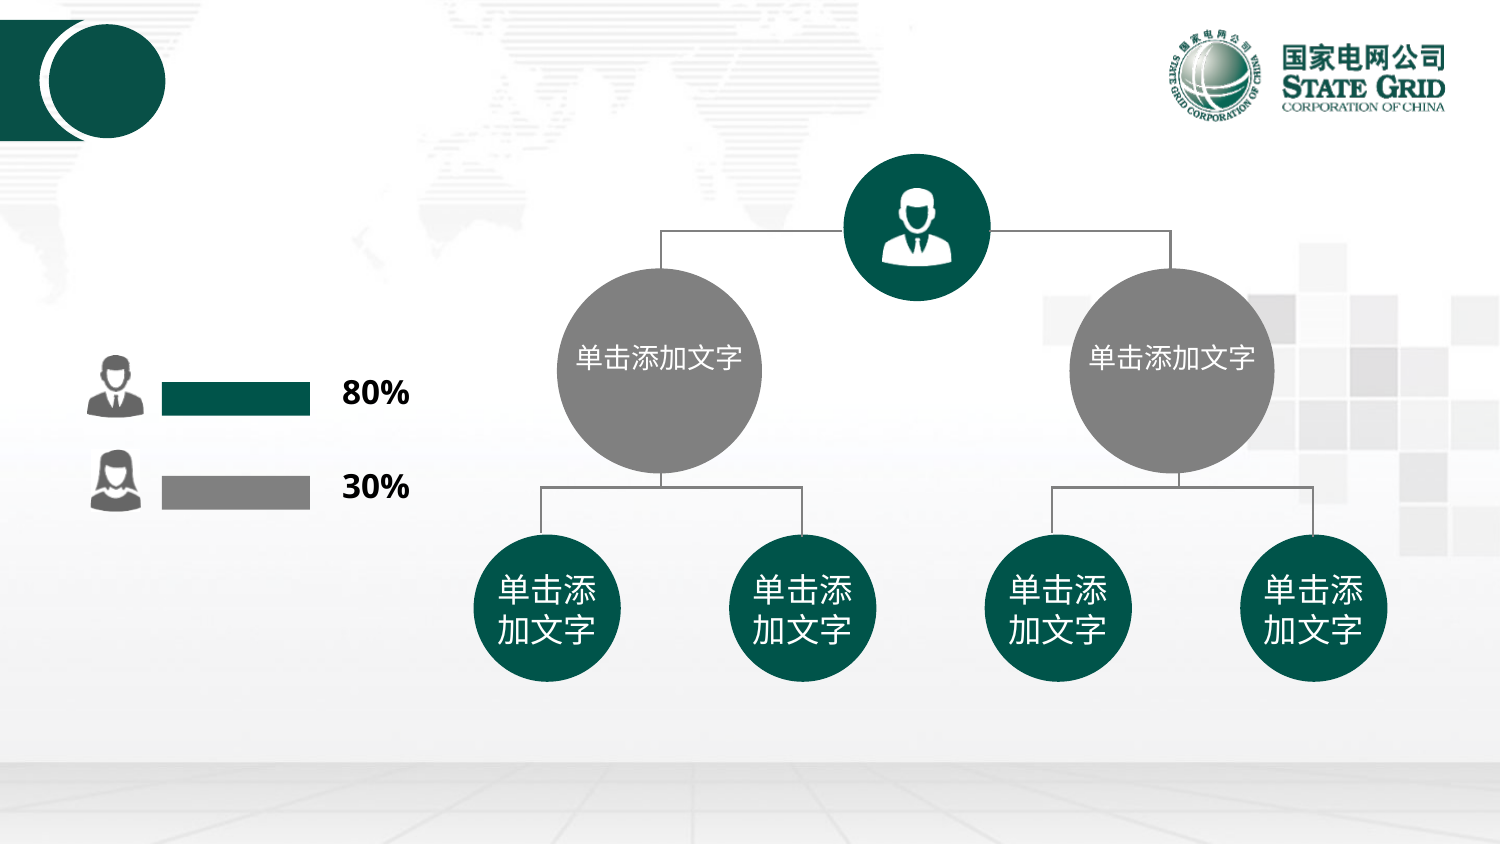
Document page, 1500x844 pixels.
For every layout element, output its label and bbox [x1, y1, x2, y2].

text_box [984, 534, 1132, 682]
text_box [540, 457, 802, 537]
text_box [556, 268, 762, 457]
text_box [991, 230, 1172, 268]
text_box [473, 534, 621, 682]
text_box [660, 230, 843, 268]
text_box [1240, 534, 1388, 682]
text_box [90, 449, 428, 514]
text_box [729, 534, 877, 682]
picture [1168, 0, 1446, 218]
text_box [843, 153, 991, 302]
text_box [87, 355, 428, 420]
text_box [1069, 268, 1275, 457]
text_box [1052, 457, 1314, 537]
